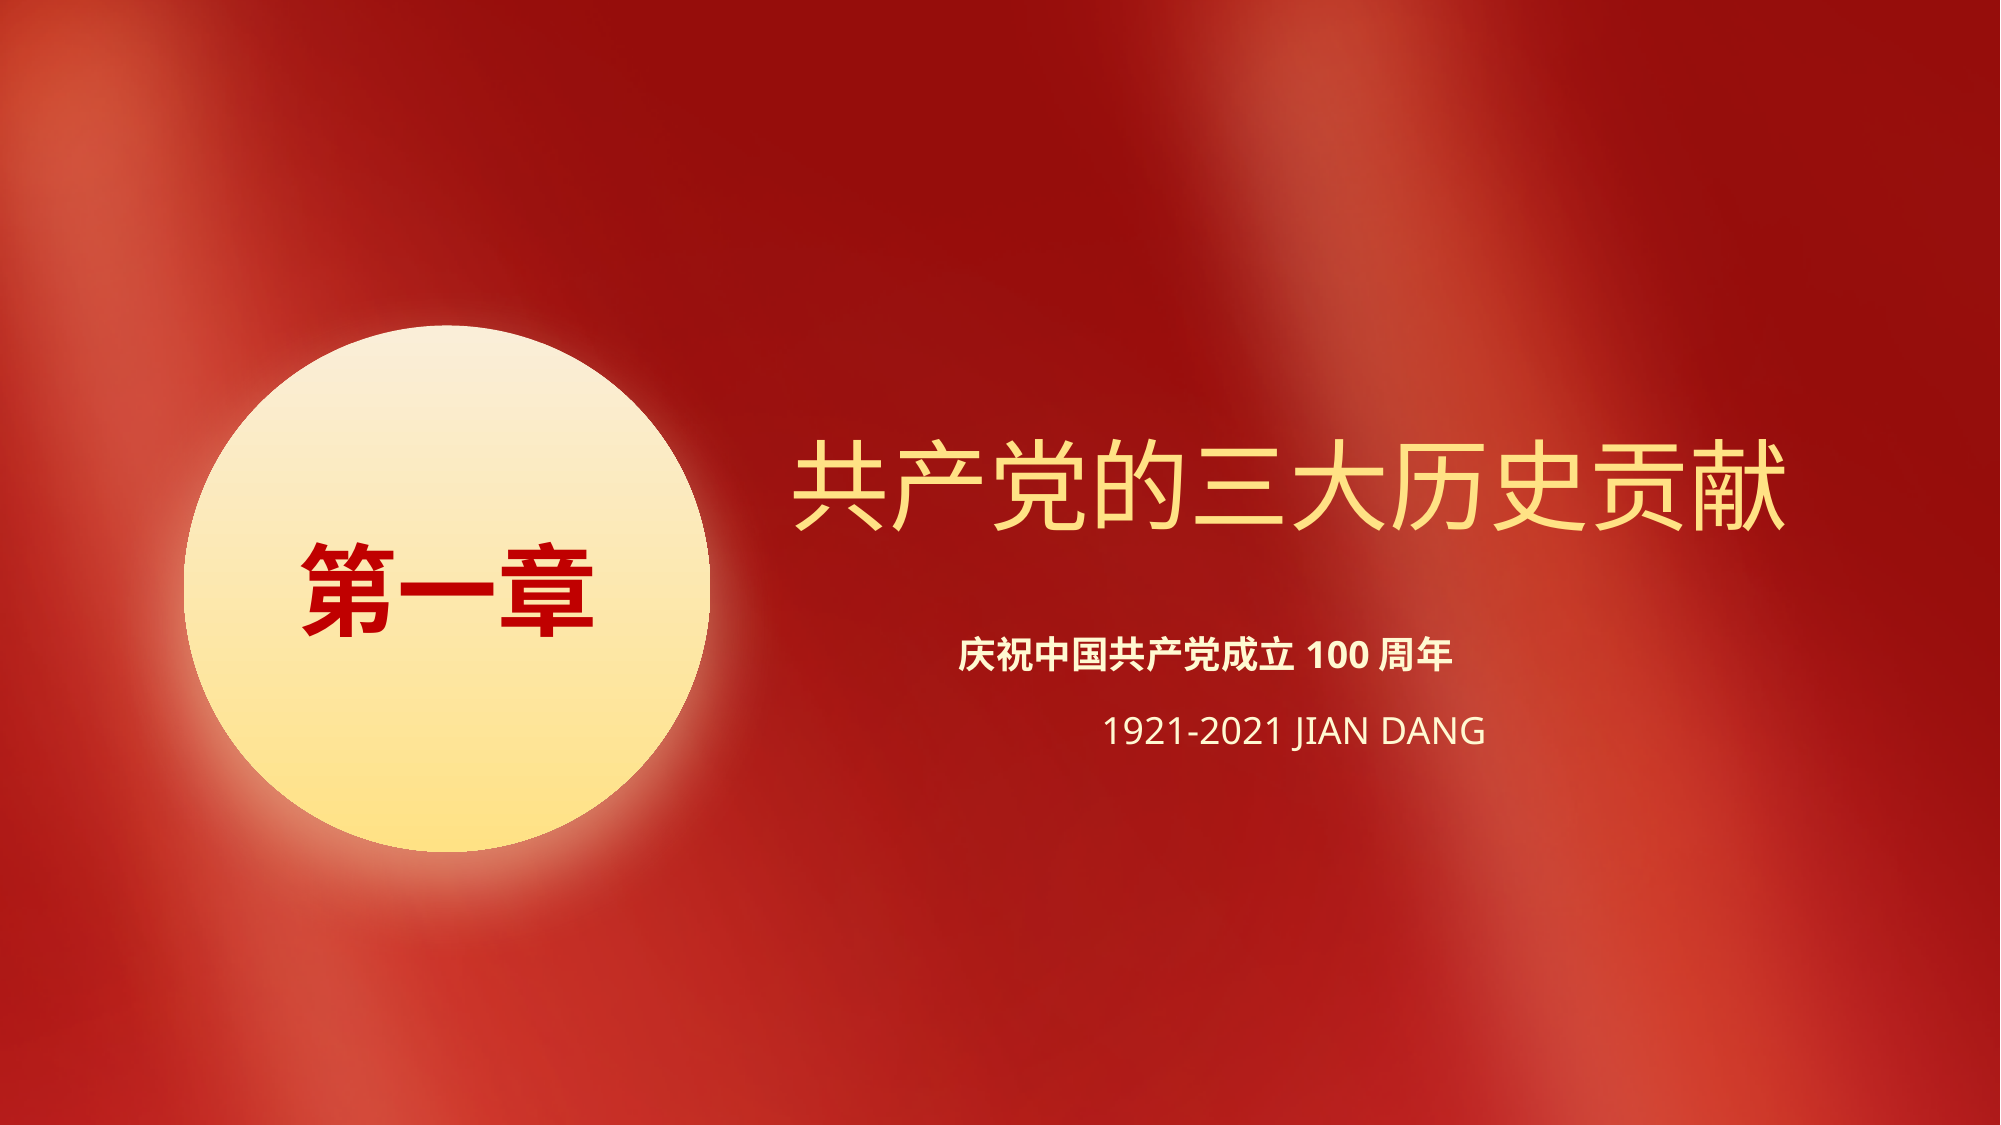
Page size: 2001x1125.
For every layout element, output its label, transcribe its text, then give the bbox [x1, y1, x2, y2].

picture [0, 0, 2000, 1125]
text_box 第一章 [182, 324, 712, 853]
text_box 共产党的三大历史贡献 [789, 423, 1790, 544]
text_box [944, 623, 1636, 761]
